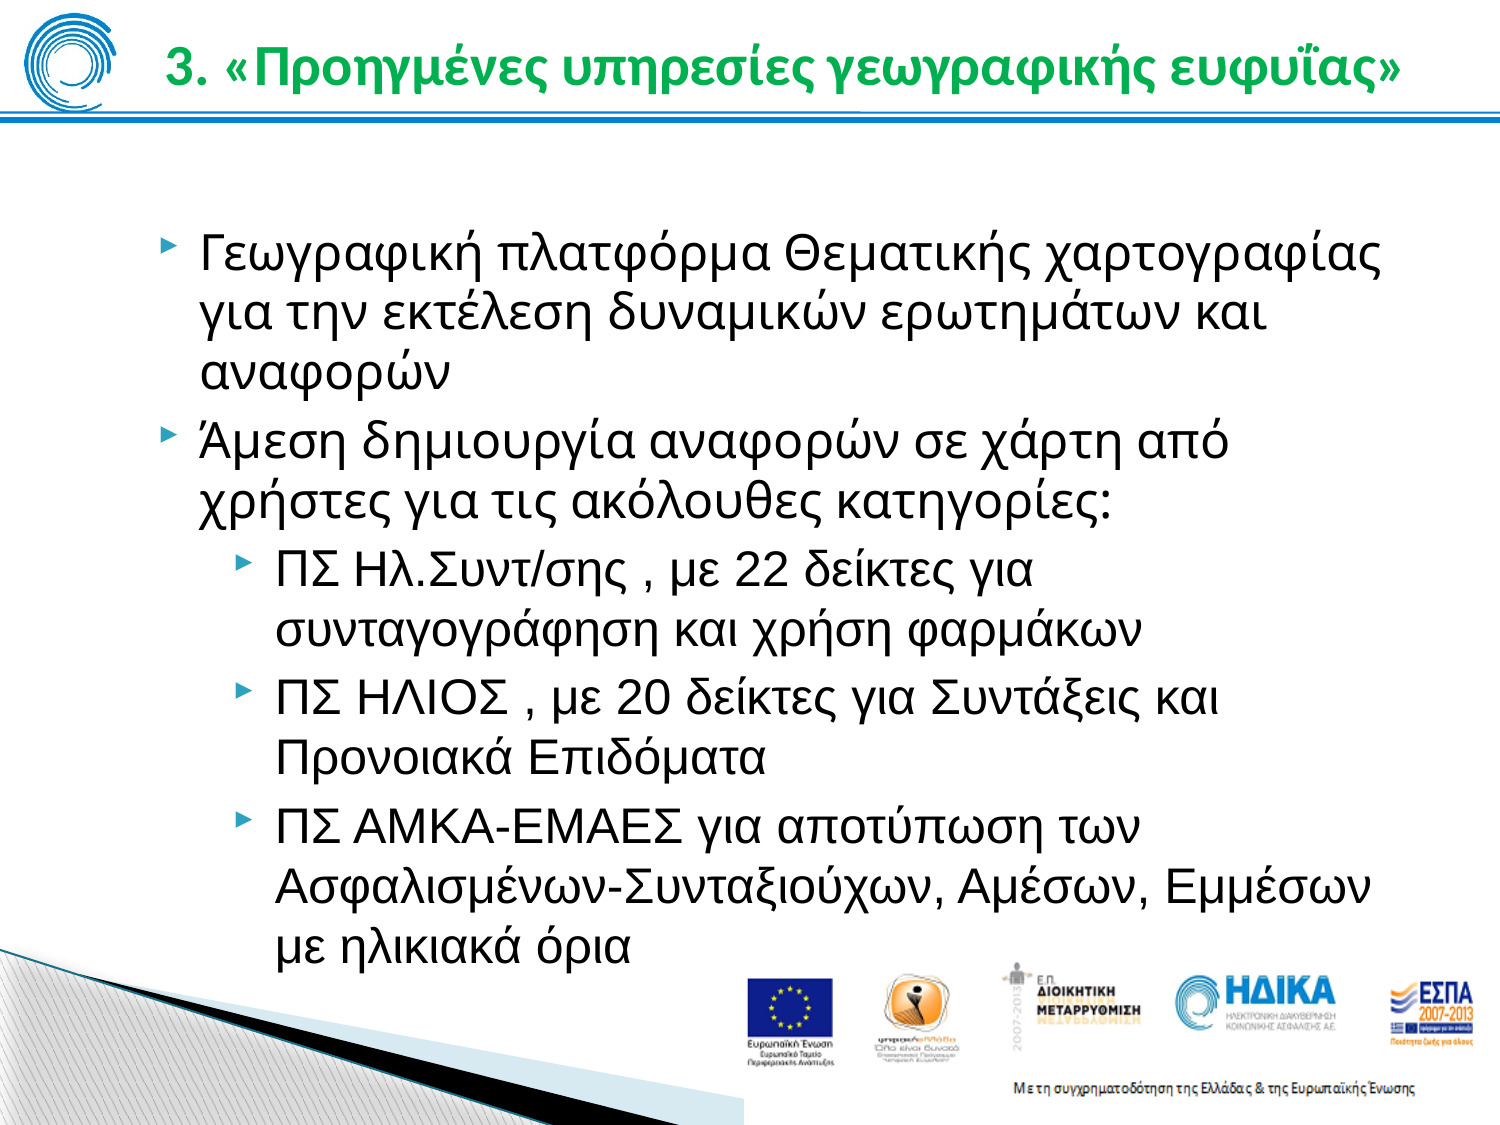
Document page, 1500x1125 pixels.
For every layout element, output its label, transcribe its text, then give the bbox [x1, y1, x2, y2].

picture [744, 960, 1500, 1125]
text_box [0, 112, 1500, 121]
picture [24, 12, 125, 111]
list [87, 199, 1447, 951]
title 3. «Προηγμένες υπηρεσίες γεωγραφικής ευφυΐας» [150, 0, 1500, 112]
text_box Γεωγραφική πλατφόρμα Θεματικής χαρτογραφίας για την εκτέλεση δυναμικών ερωτημάτων και αναφορών Άμεση δημιουργία αναφορών σε χάρτη από χρήστες για τις ακόλουθες κατηγορίες: ΠΣ Ηλ.Συντ/σης , με 22 δείκτες για συνταγογράφηση και χρήση φαρμάκων ΠΣ ΗΛΙΟΣ , με 20 δείκτες για Συντάξεις και Προνοιακά Επιδόματα ΠΣ ΑΜΚΑ-ΕΜΑΕΣ για αποτύπωση των Ασφαλισμένων-Συνταξιούχων, Αμέσων, Εμμέσων με ηλικιακά όρια [124, 212, 1400, 888]
